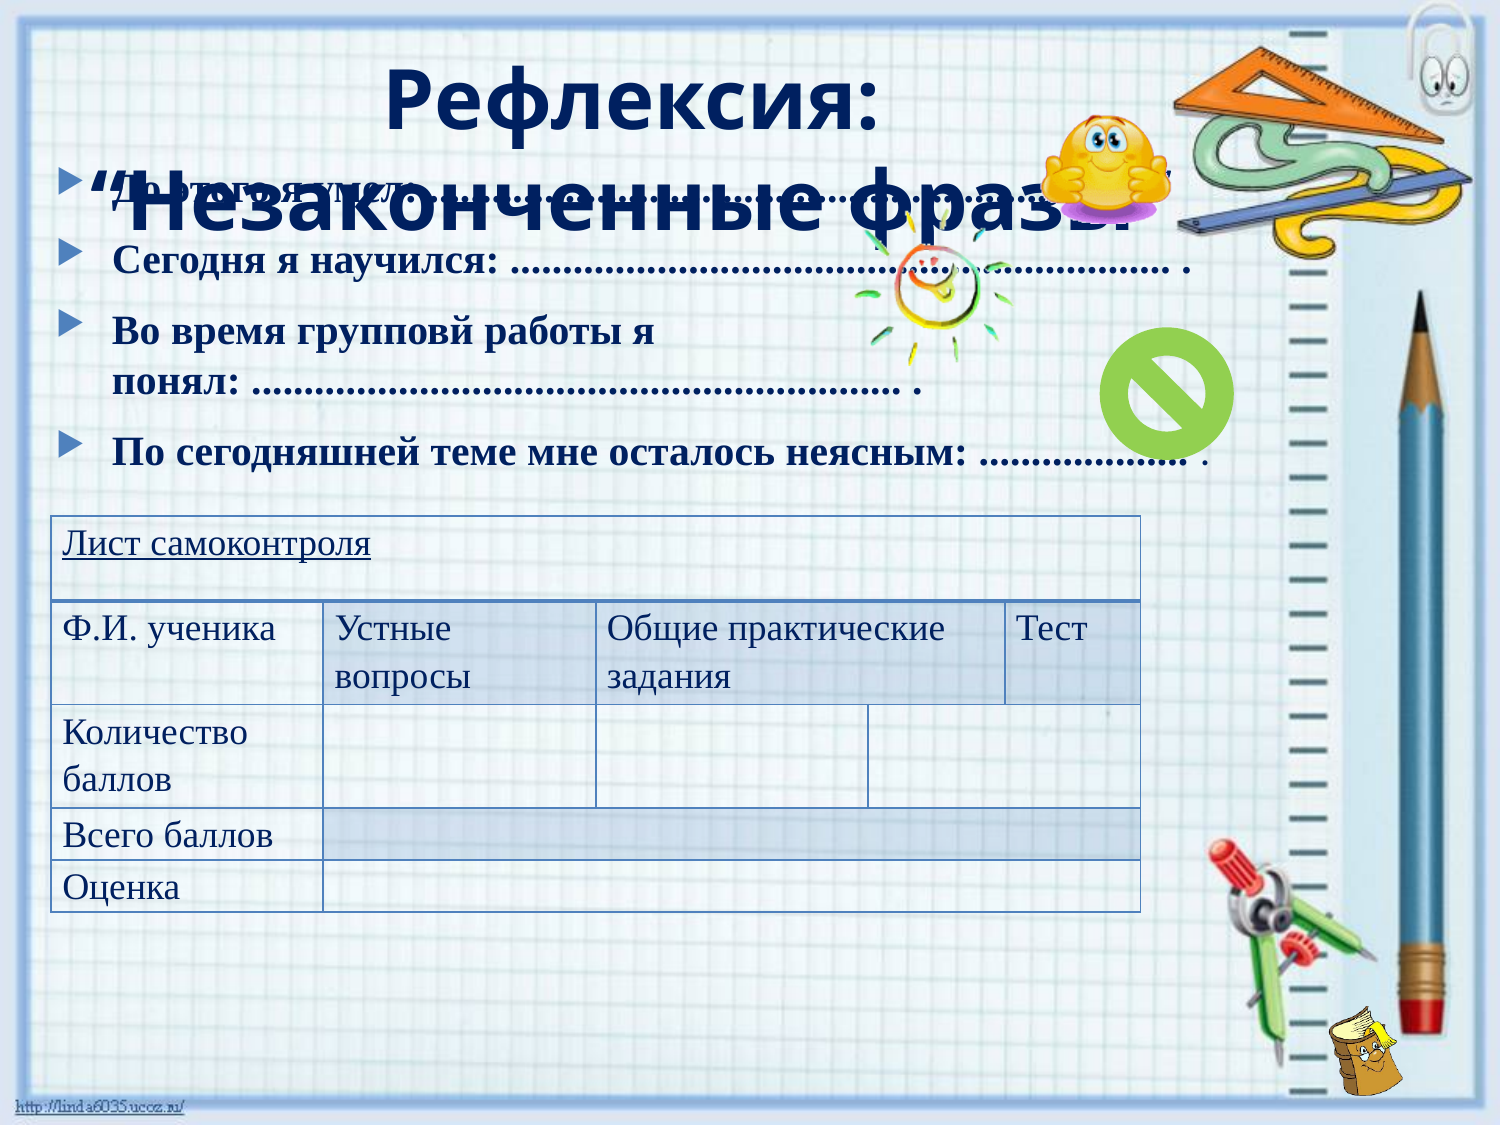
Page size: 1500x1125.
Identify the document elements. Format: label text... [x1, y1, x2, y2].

table_cell Общие практические задания [597, 603, 1004, 704]
table_cell Всего баллов [52, 809, 322, 859]
table_cell [597, 705, 867, 807]
table_cell [869, 705, 1140, 807]
table_cell [324, 861, 1140, 911]
table_cell Устные вопросы [324, 603, 595, 704]
table_cell [324, 809, 1140, 859]
picture [0, 0, 1500, 1125]
table_cell Тест [1006, 603, 1140, 704]
table_header Лист самоконтроля [52, 517, 1140, 599]
text_box До этого я умел: ............................................................... . Сегодня я научился: ............................................................... . Во время групповй работы я понял: .............................................................. . По сегодняшней теме мне осталось неясным: .................... . [40, 153, 1255, 492]
table_cell [324, 705, 595, 807]
text_box [1099, 327, 1234, 460]
table_cell Ф.И. ученика [52, 603, 322, 704]
table_cell Оценка [52, 861, 322, 911]
text_box Рефлексия: “Незаконченные фразы” [40, 39, 1223, 153]
table_cell Количество баллов [52, 705, 322, 807]
